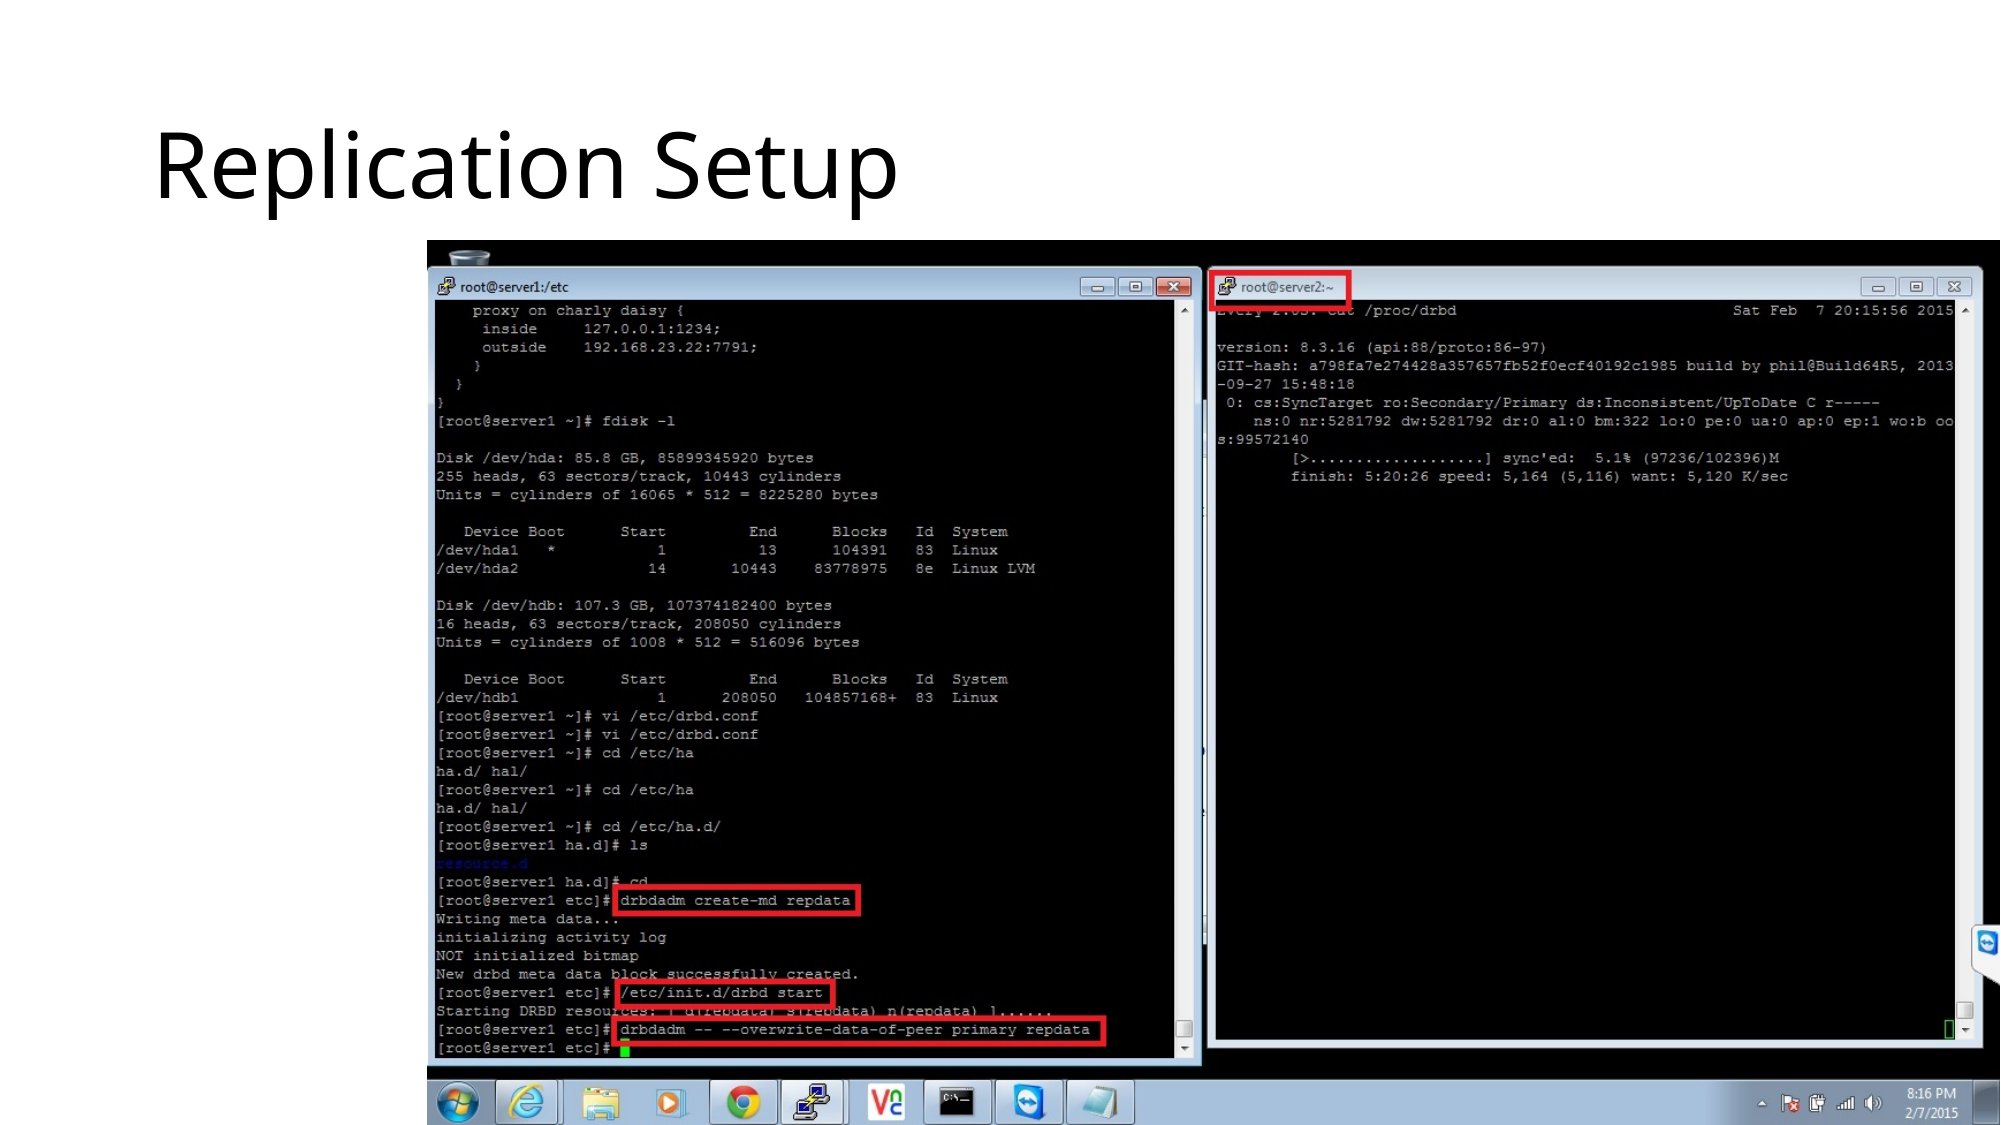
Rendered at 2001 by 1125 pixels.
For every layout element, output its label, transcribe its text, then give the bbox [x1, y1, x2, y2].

title Replication Setup [137, 59, 1863, 278]
picture [427, 240, 2000, 1125]
